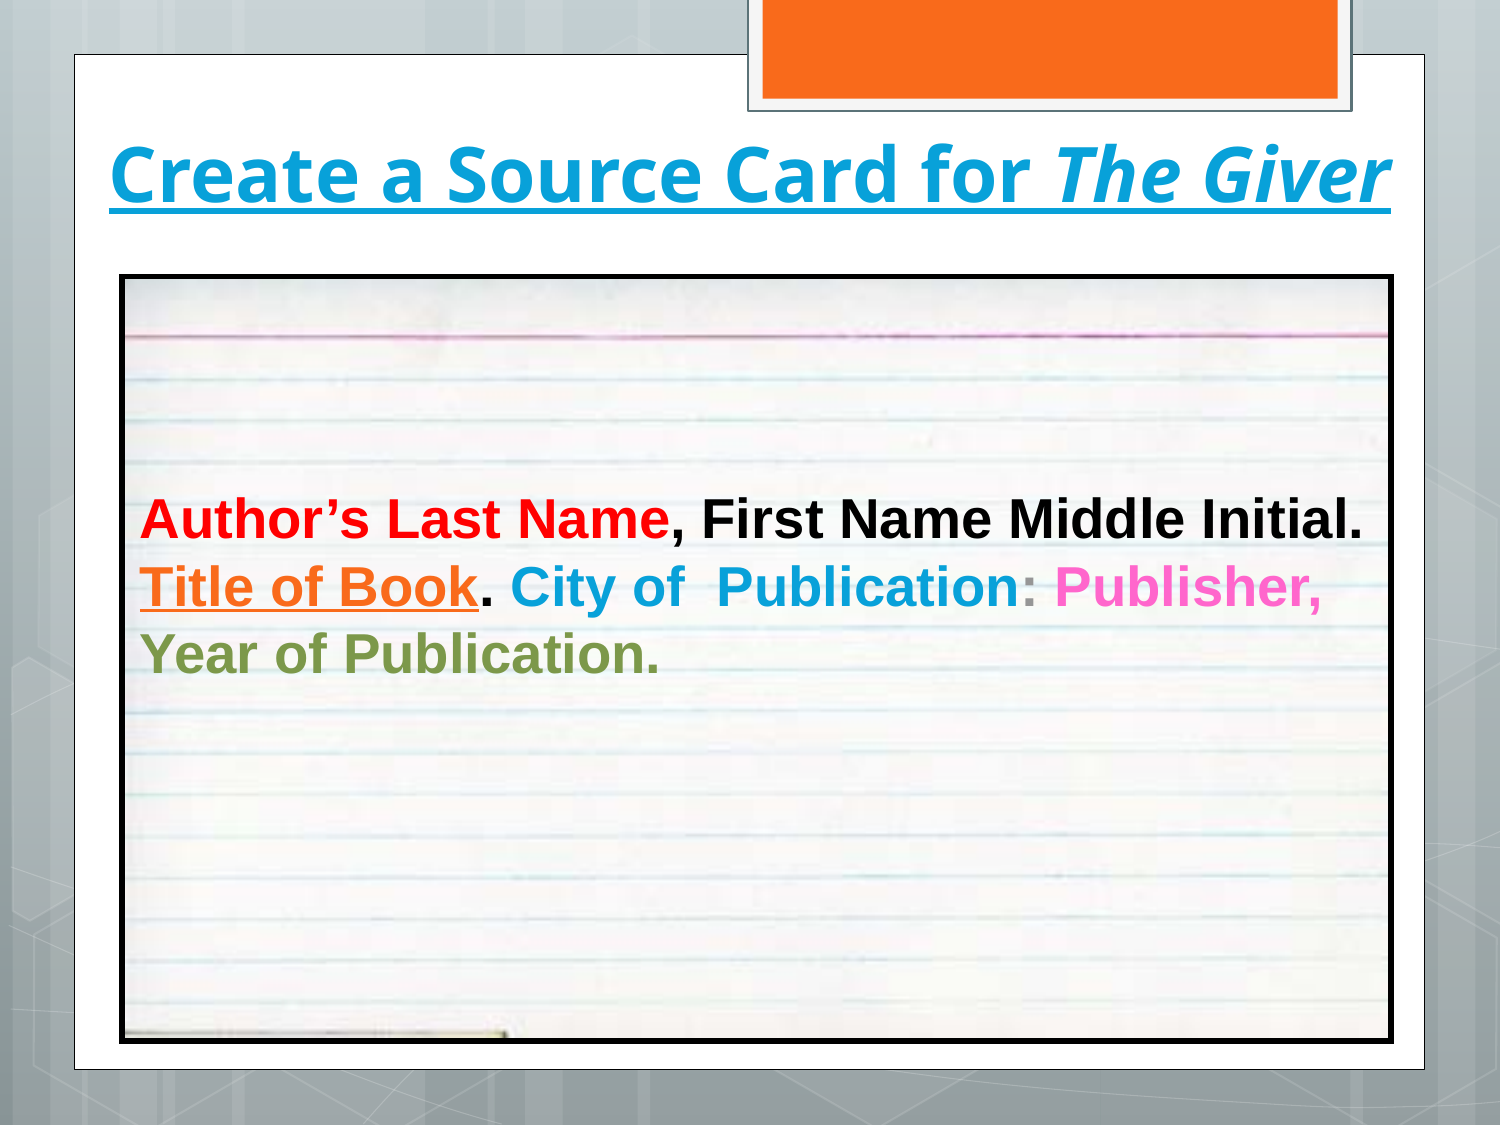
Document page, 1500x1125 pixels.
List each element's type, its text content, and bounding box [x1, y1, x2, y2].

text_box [124, 279, 1388, 1038]
title Create a Source Card for The Giver [75, 37, 1425, 225]
